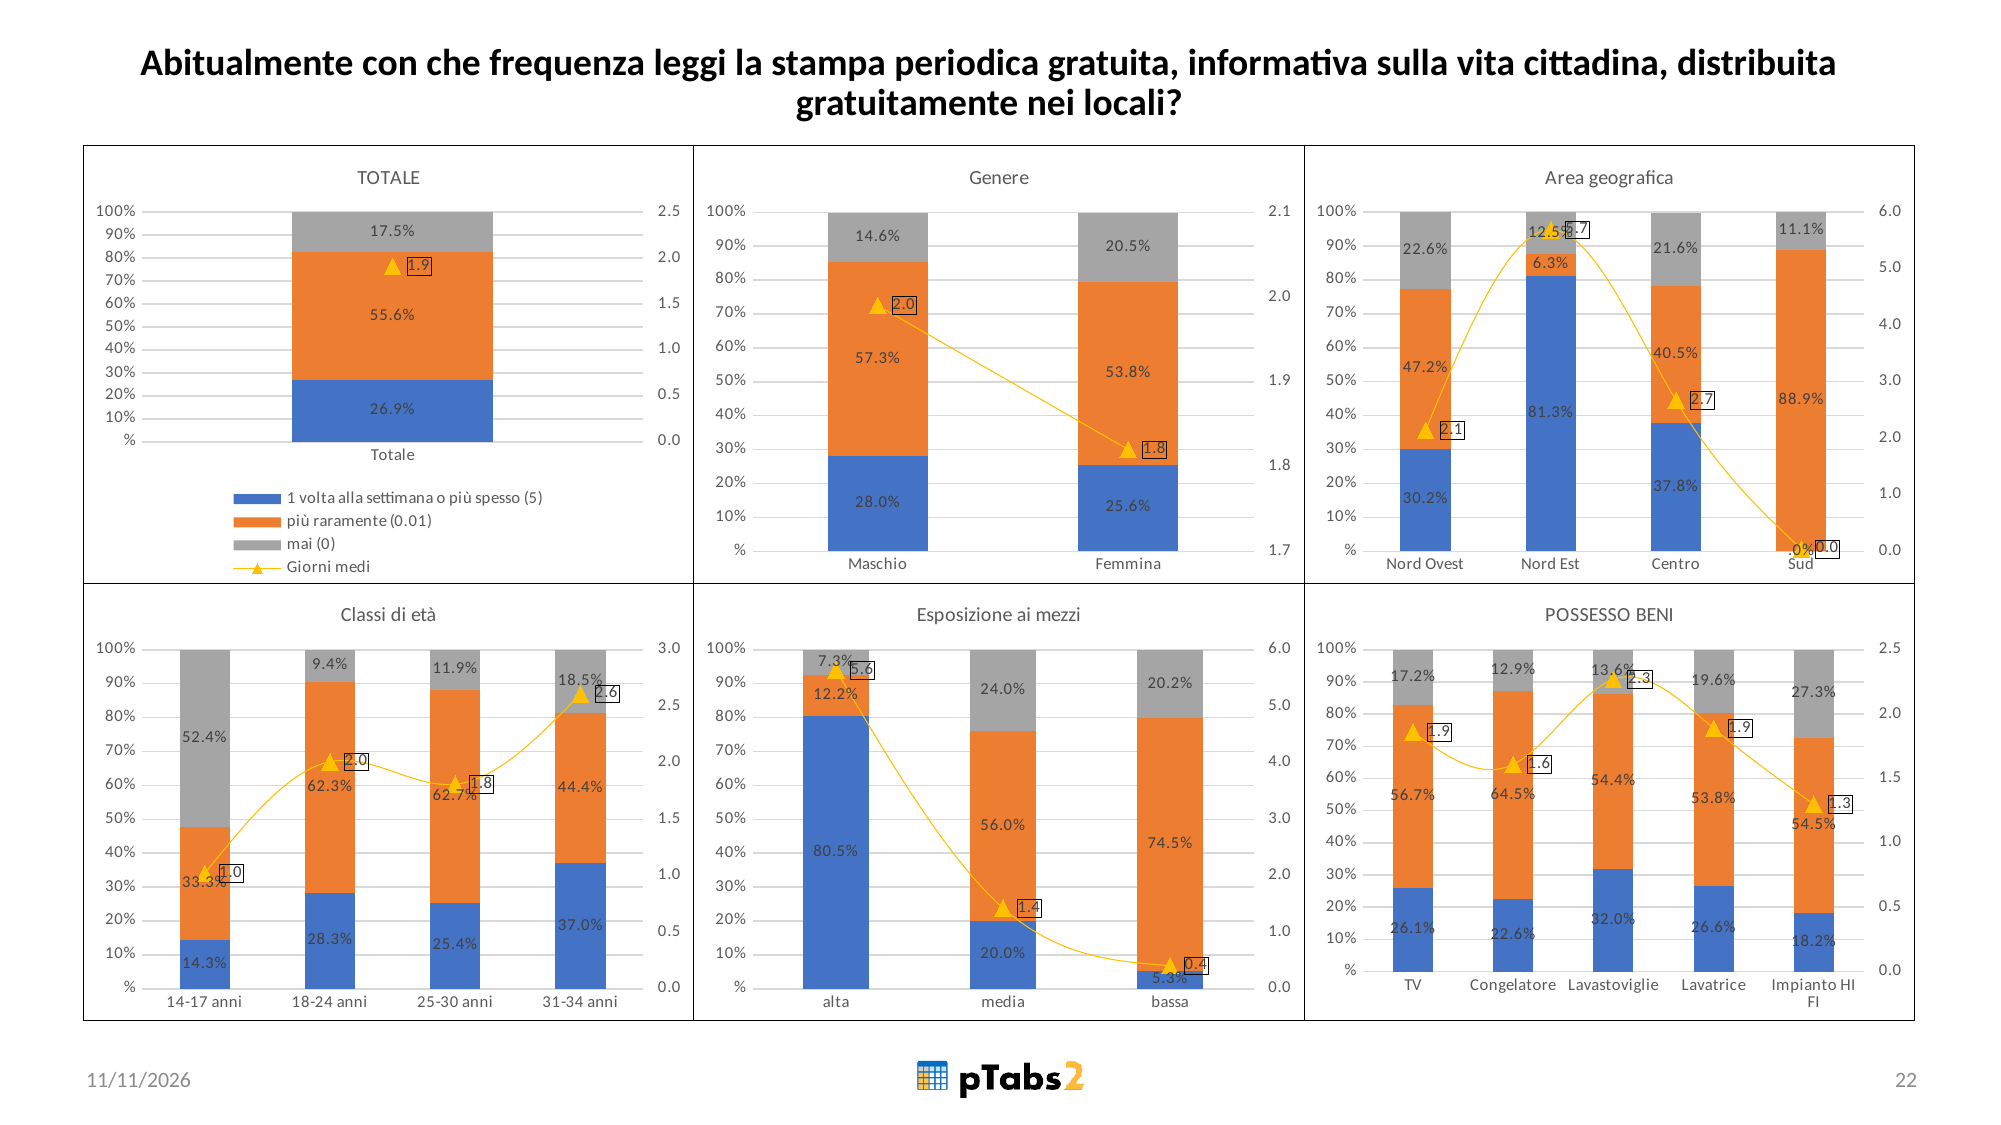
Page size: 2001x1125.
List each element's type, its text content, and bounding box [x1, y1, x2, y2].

chart [83, 145, 1915, 1021]
slide_number 22 [1482, 1055, 1933, 1103]
title Abitualmente con che frequenza leggi la stampa periodica gratuita, informativa sulla vita cittadina, distribuita gratuitamente nei locali? [104, 52, 1875, 115]
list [913, 1058, 1087, 1100]
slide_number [70, 1055, 512, 1103]
